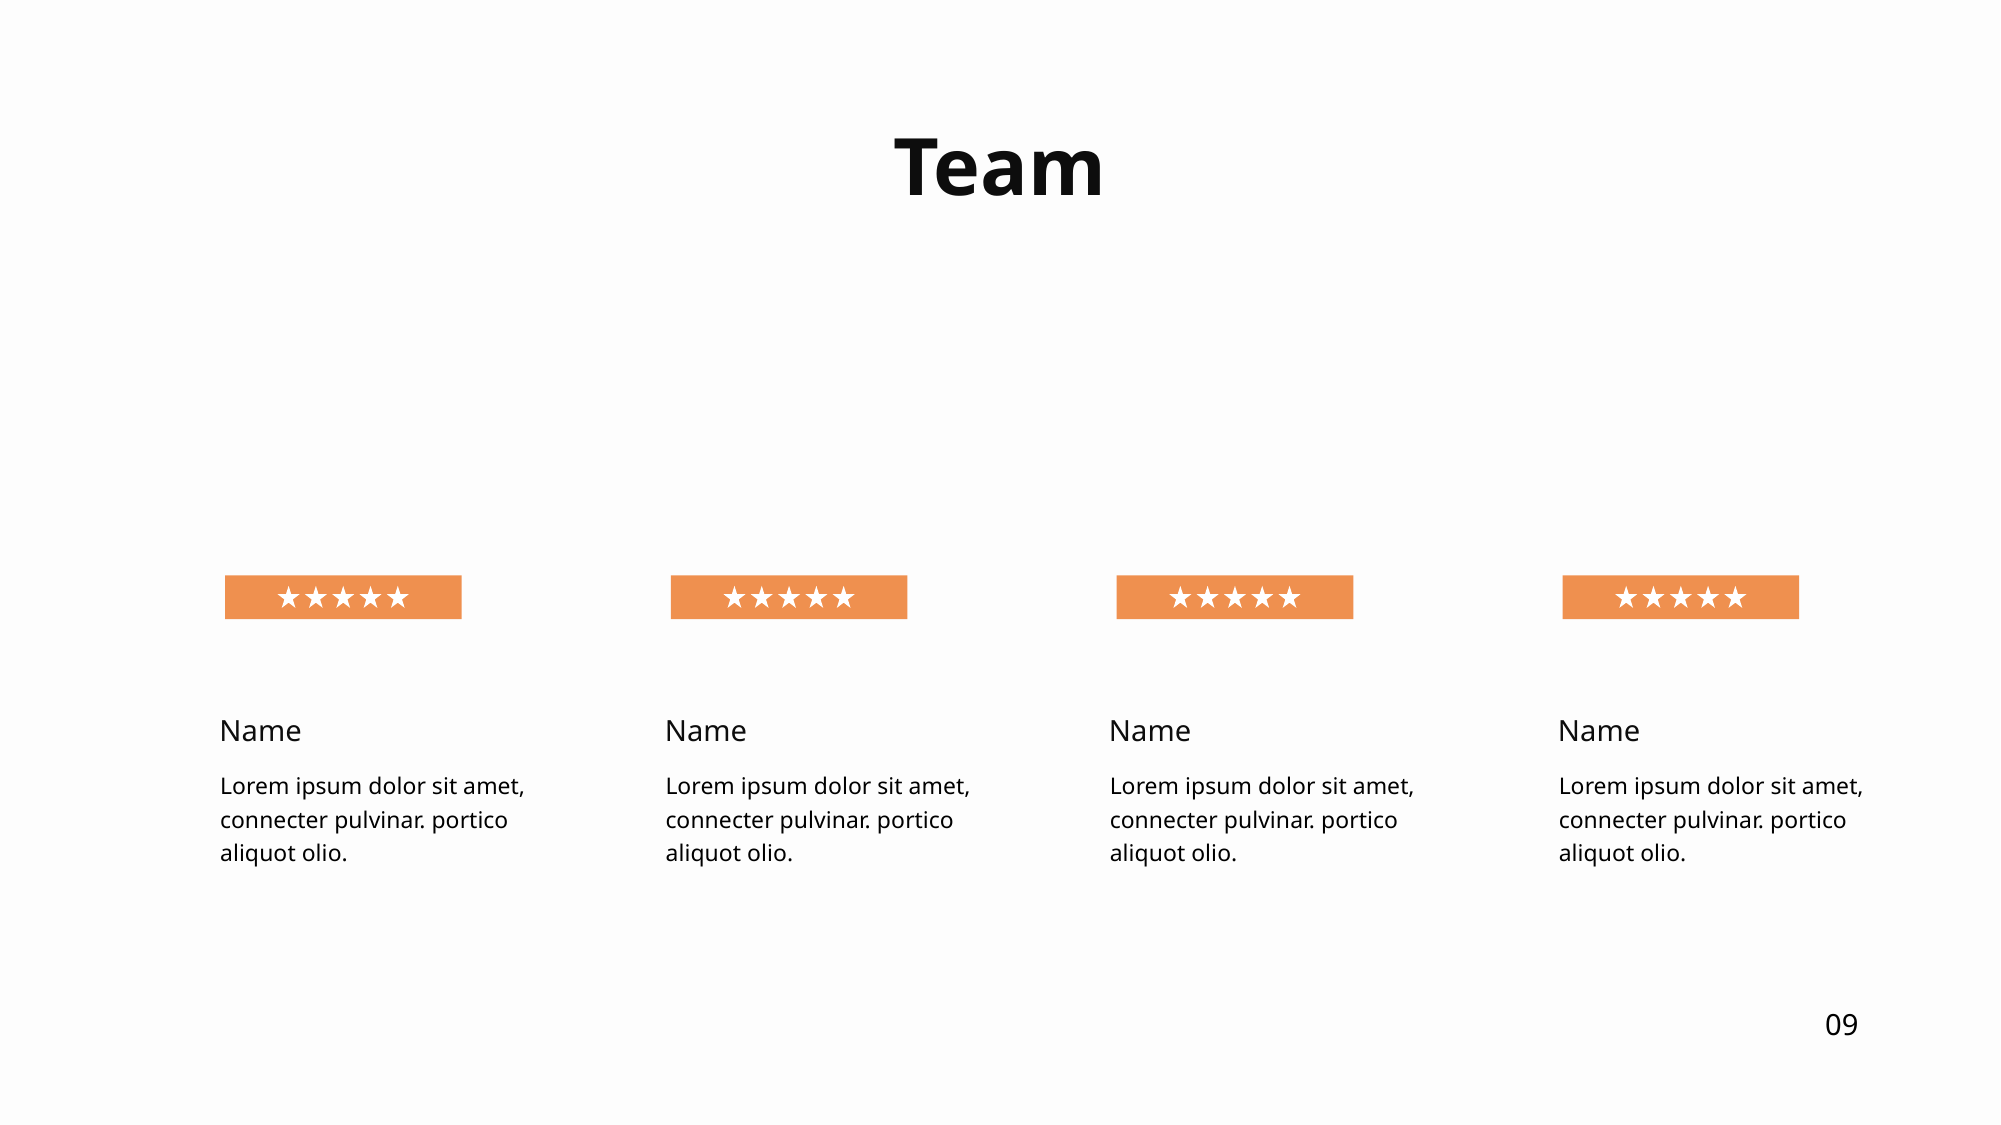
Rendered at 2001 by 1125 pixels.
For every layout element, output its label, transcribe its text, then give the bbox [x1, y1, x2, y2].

picture [224, 343, 462, 620]
text_box Lorem ipsum dolor sit amet, connecter pulvinar. portico aliquot olio. [1095, 758, 1439, 874]
text_box Name [204, 687, 497, 755]
text_box Team [735, 108, 1265, 219]
text_box Lorem ipsum dolor sit amet, connecter pulvinar. portico aliquot olio. [1543, 758, 1888, 874]
text_box Name [650, 687, 942, 755]
text_box 09 [1799, 981, 1885, 1049]
text_box Lorem ipsum dolor sit amet, connecter pulvinar. portico aliquot olio. [650, 758, 995, 874]
picture [1562, 343, 1800, 620]
text_box Name [1543, 687, 1836, 755]
picture [670, 343, 908, 620]
text_box Lorem ipsum dolor sit amet, connecter pulvinar. portico aliquot olio. [205, 758, 550, 874]
picture [1116, 343, 1354, 620]
text_box Name [1094, 687, 1387, 755]
